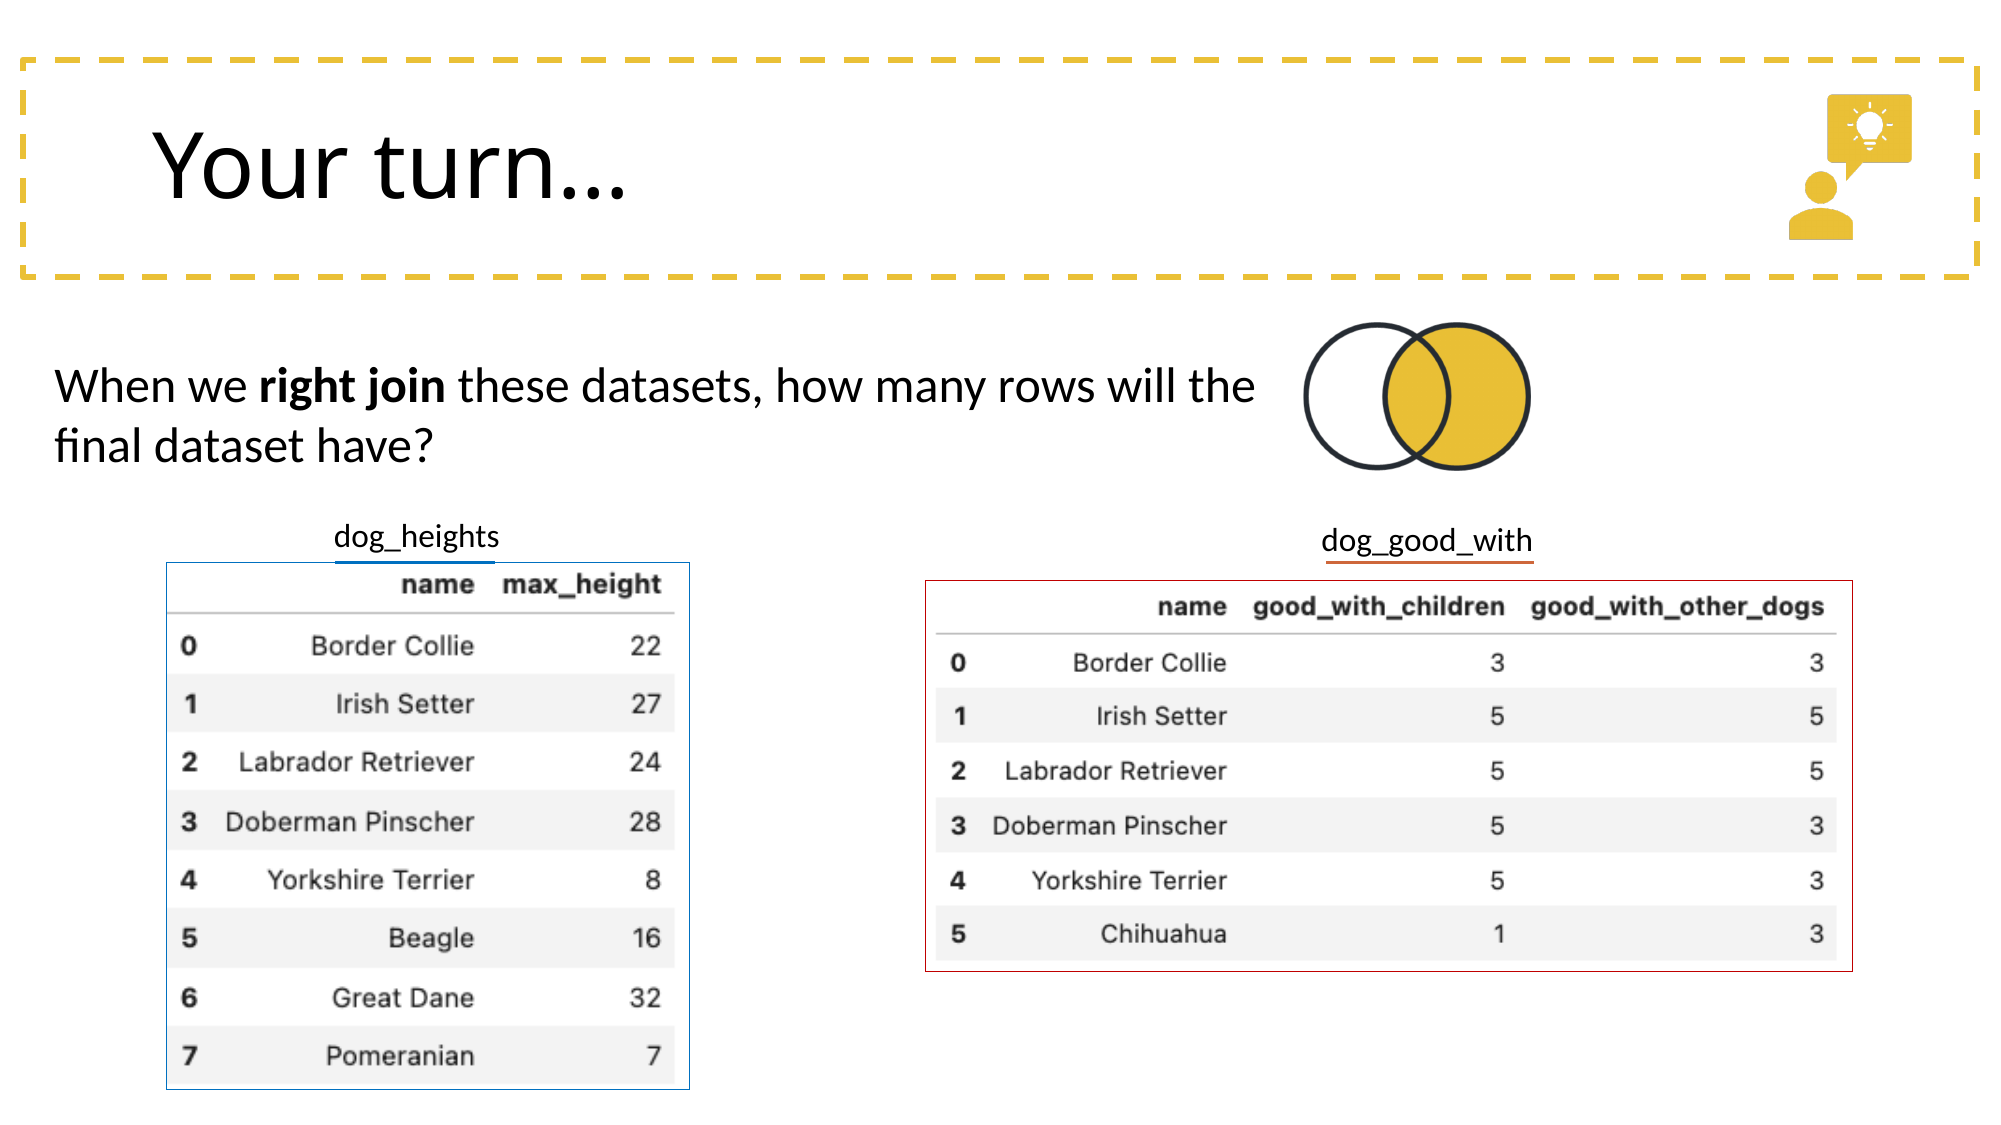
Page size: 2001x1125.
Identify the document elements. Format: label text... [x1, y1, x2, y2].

text_box dog_good_with [1306, 511, 1568, 566]
picture [924, 580, 1853, 972]
text_box When we right join these datasets, how many rows will the final dataset have? [39, 344, 1286, 480]
picture [1302, 322, 1531, 471]
title Your turn… [137, 59, 1863, 278]
picture [166, 562, 690, 1090]
text_box dog_heights [319, 506, 538, 562]
picture [1863, 78, 1938, 254]
